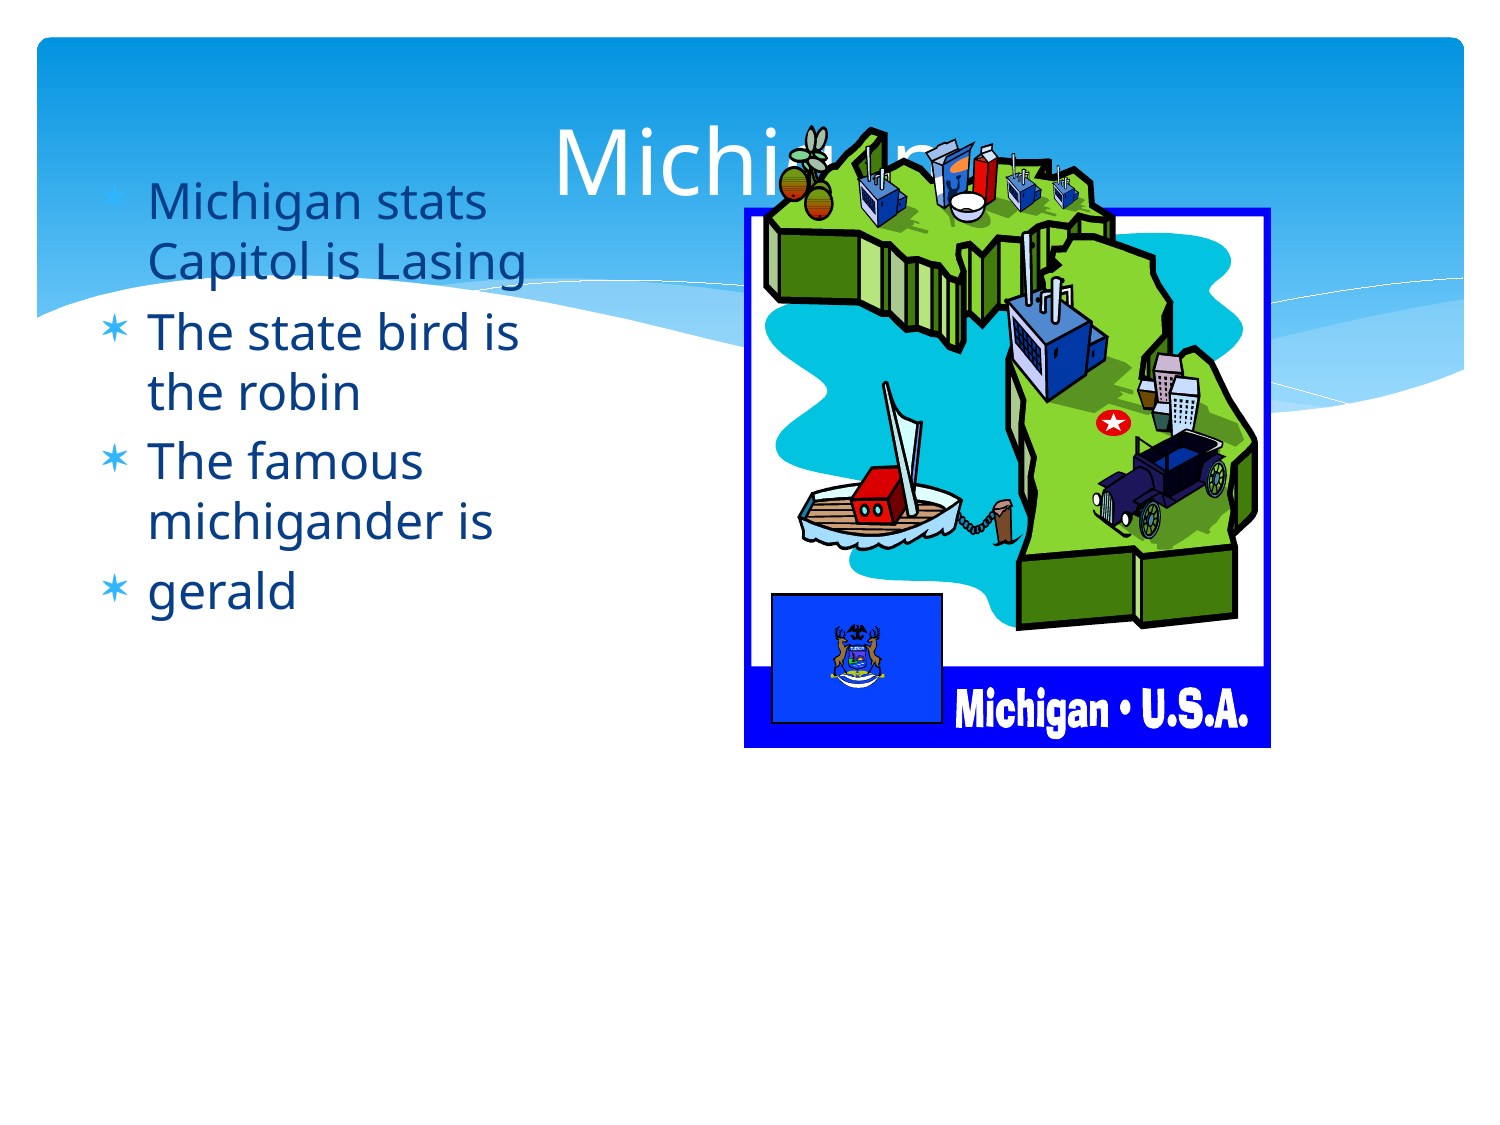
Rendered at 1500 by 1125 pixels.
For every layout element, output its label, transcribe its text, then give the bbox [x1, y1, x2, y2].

title Michigan [75, 55, 1425, 261]
picture [743, 124, 1272, 748]
list Michigan stats Capitol is Lasing The state bird is the robin The famous michigander is gerald [87, 162, 613, 772]
